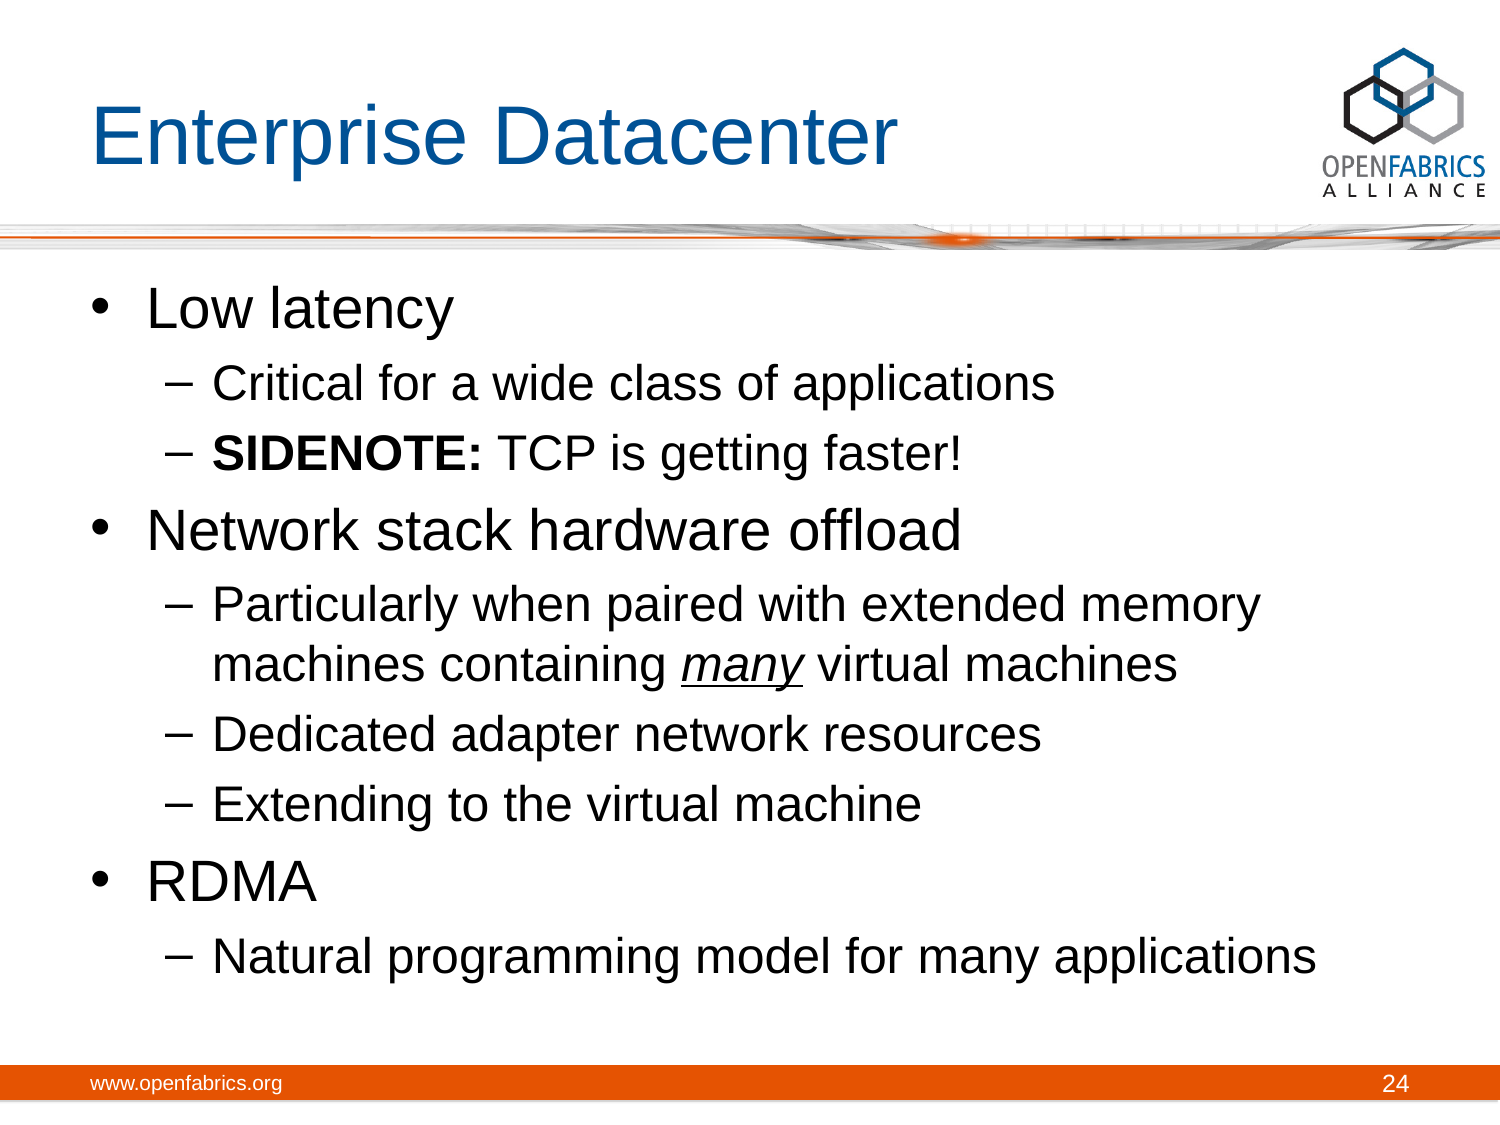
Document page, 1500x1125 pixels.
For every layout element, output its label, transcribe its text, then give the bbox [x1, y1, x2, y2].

list Low latency Critical for a wide class of applications SIDENOTE: TCP is getting faster! Network stack hardware offload Particularly when paired with extended memory machines containing many virtual machines Dedicated adapter network resources Extending to the virtual machine RDMA Natural programming model for many applications [74, 262, 1426, 1026]
footer www.openfabrics.org [75, 1052, 550, 1113]
picture [0, 224, 1500, 236]
picture [1312, 37, 1494, 219]
picture [0, 239, 1500, 250]
slide_number 24 [1074, 1052, 1425, 1113]
title Enterprise Datacenter [74, 37, 1301, 226]
